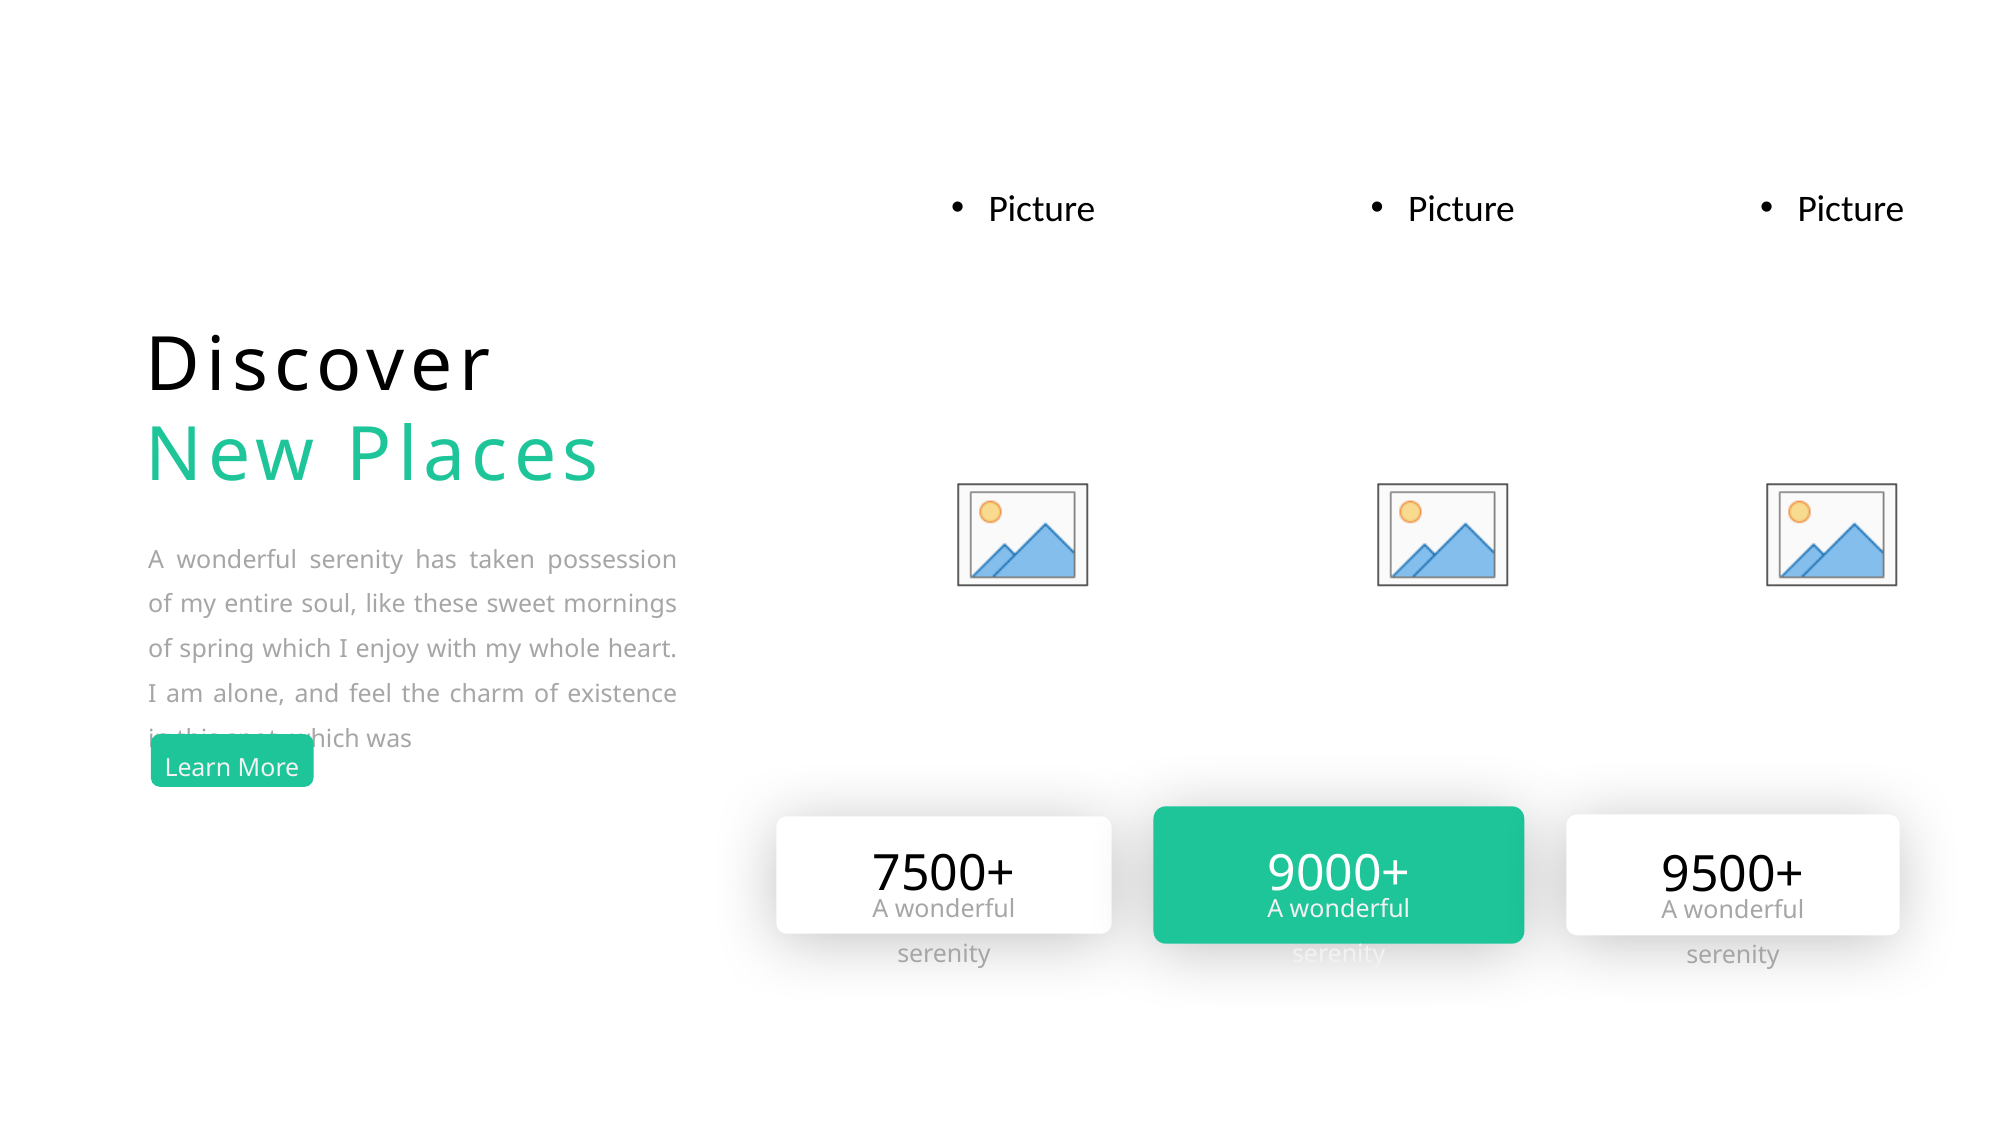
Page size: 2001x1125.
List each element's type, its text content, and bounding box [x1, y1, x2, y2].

text_box [1152, 888, 1526, 945]
picture [1245, 181, 1641, 889]
picture [1664, 181, 2000, 888]
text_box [810, 802, 1078, 926]
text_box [140, 728, 324, 787]
text_box A wonderful serenity has taken possession of my entire soul, like these sweet mornings of spring which I enjoy with my whole heart. I am alone, and feel the charm of existence in this spot, which was [133, 520, 693, 760]
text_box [1205, 802, 1473, 926]
text_box [775, 815, 1113, 935]
text_box [1565, 888, 1901, 937]
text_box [1599, 804, 1867, 927]
picture [825, 181, 1222, 888]
text_box Discover New Places [131, 308, 825, 504]
